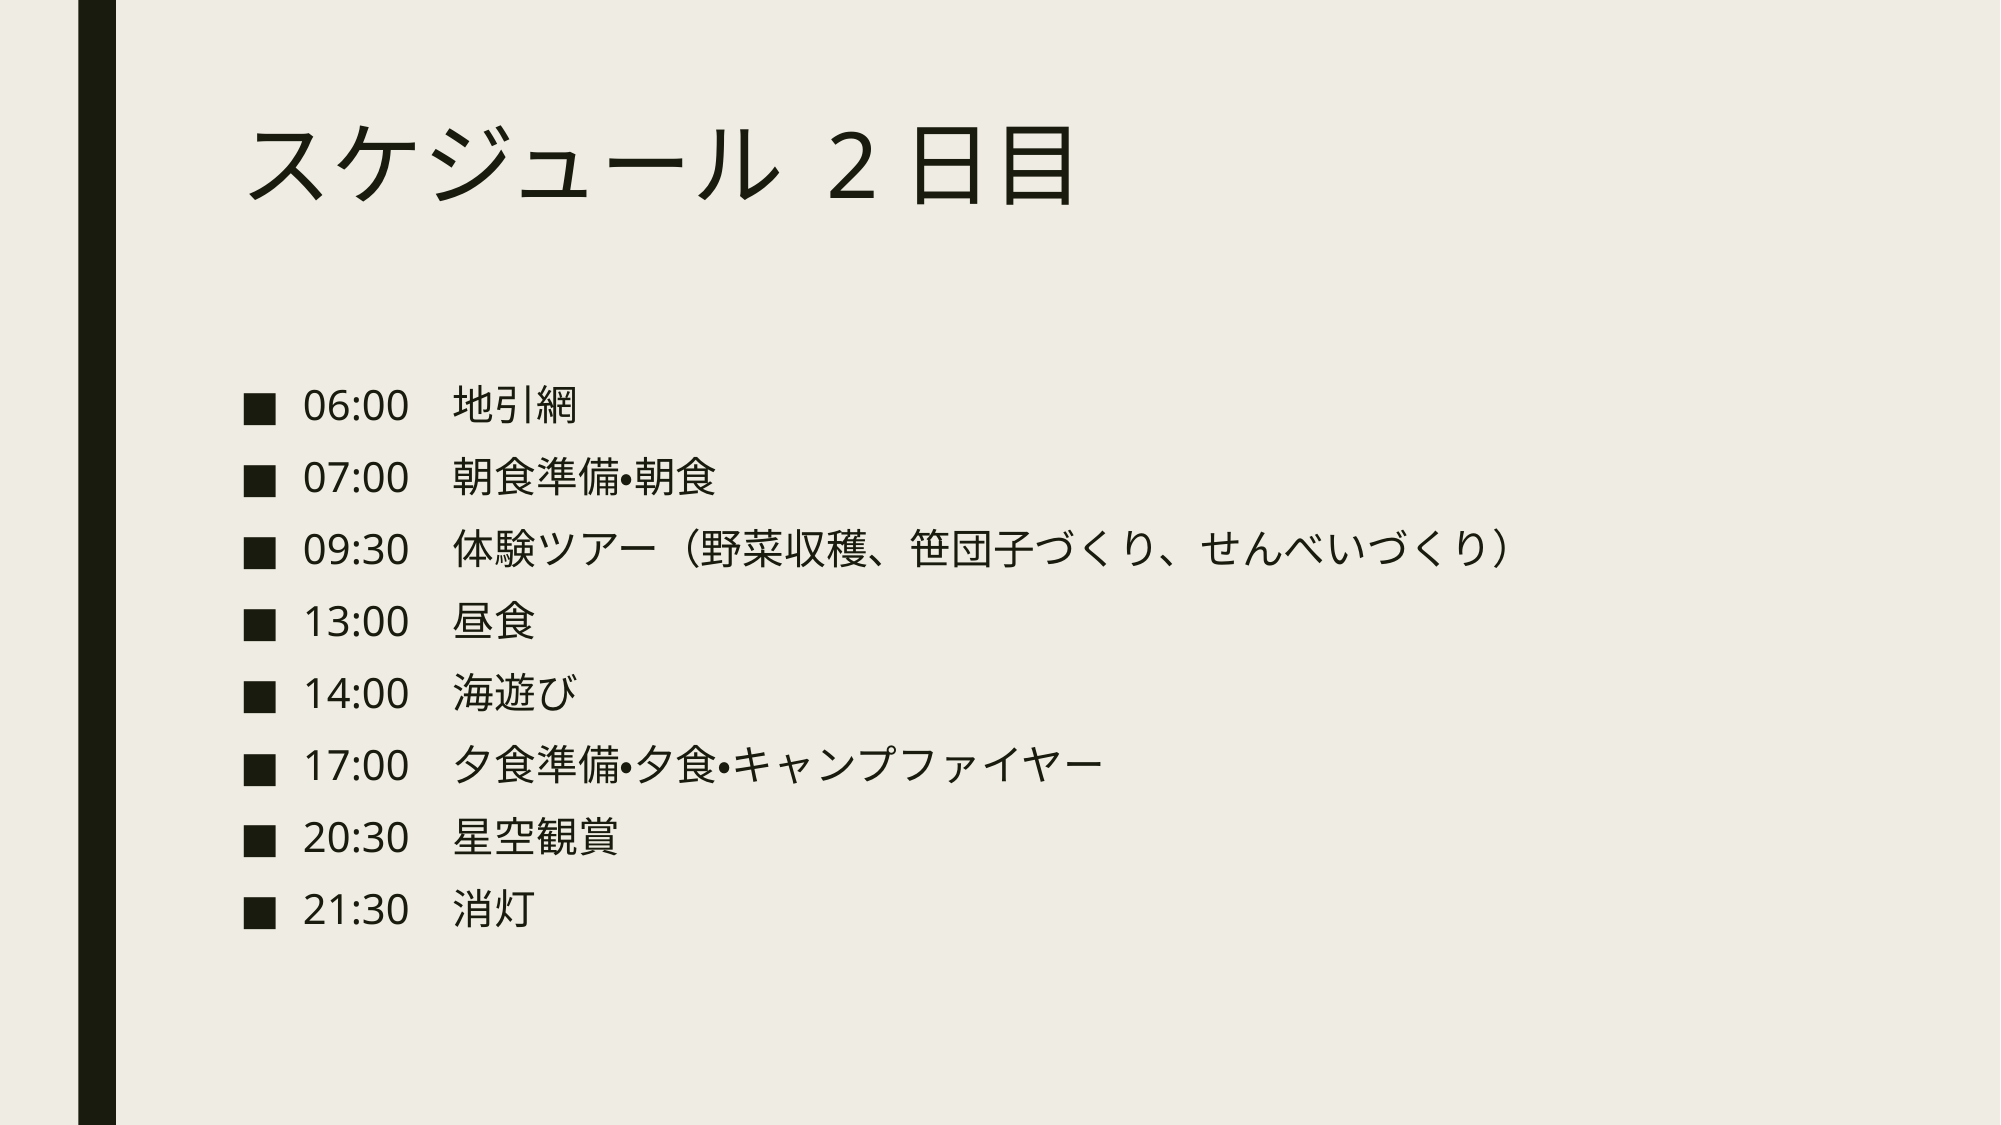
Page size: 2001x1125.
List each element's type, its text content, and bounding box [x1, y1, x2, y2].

list 06:00 地引網 07:00 朝食準備・朝食 09:30 体験ツアー（野菜収穫、笹団子づくり、せんべいづくり） 13:00 昼食 14:00 海遊び 17:00 夕食準備・夕食・キャンプファイヤー 20:30 星空観賞 21:30 消灯 [225, 375, 1800, 963]
title スケジュール 2日目 [225, 112, 1800, 357]
